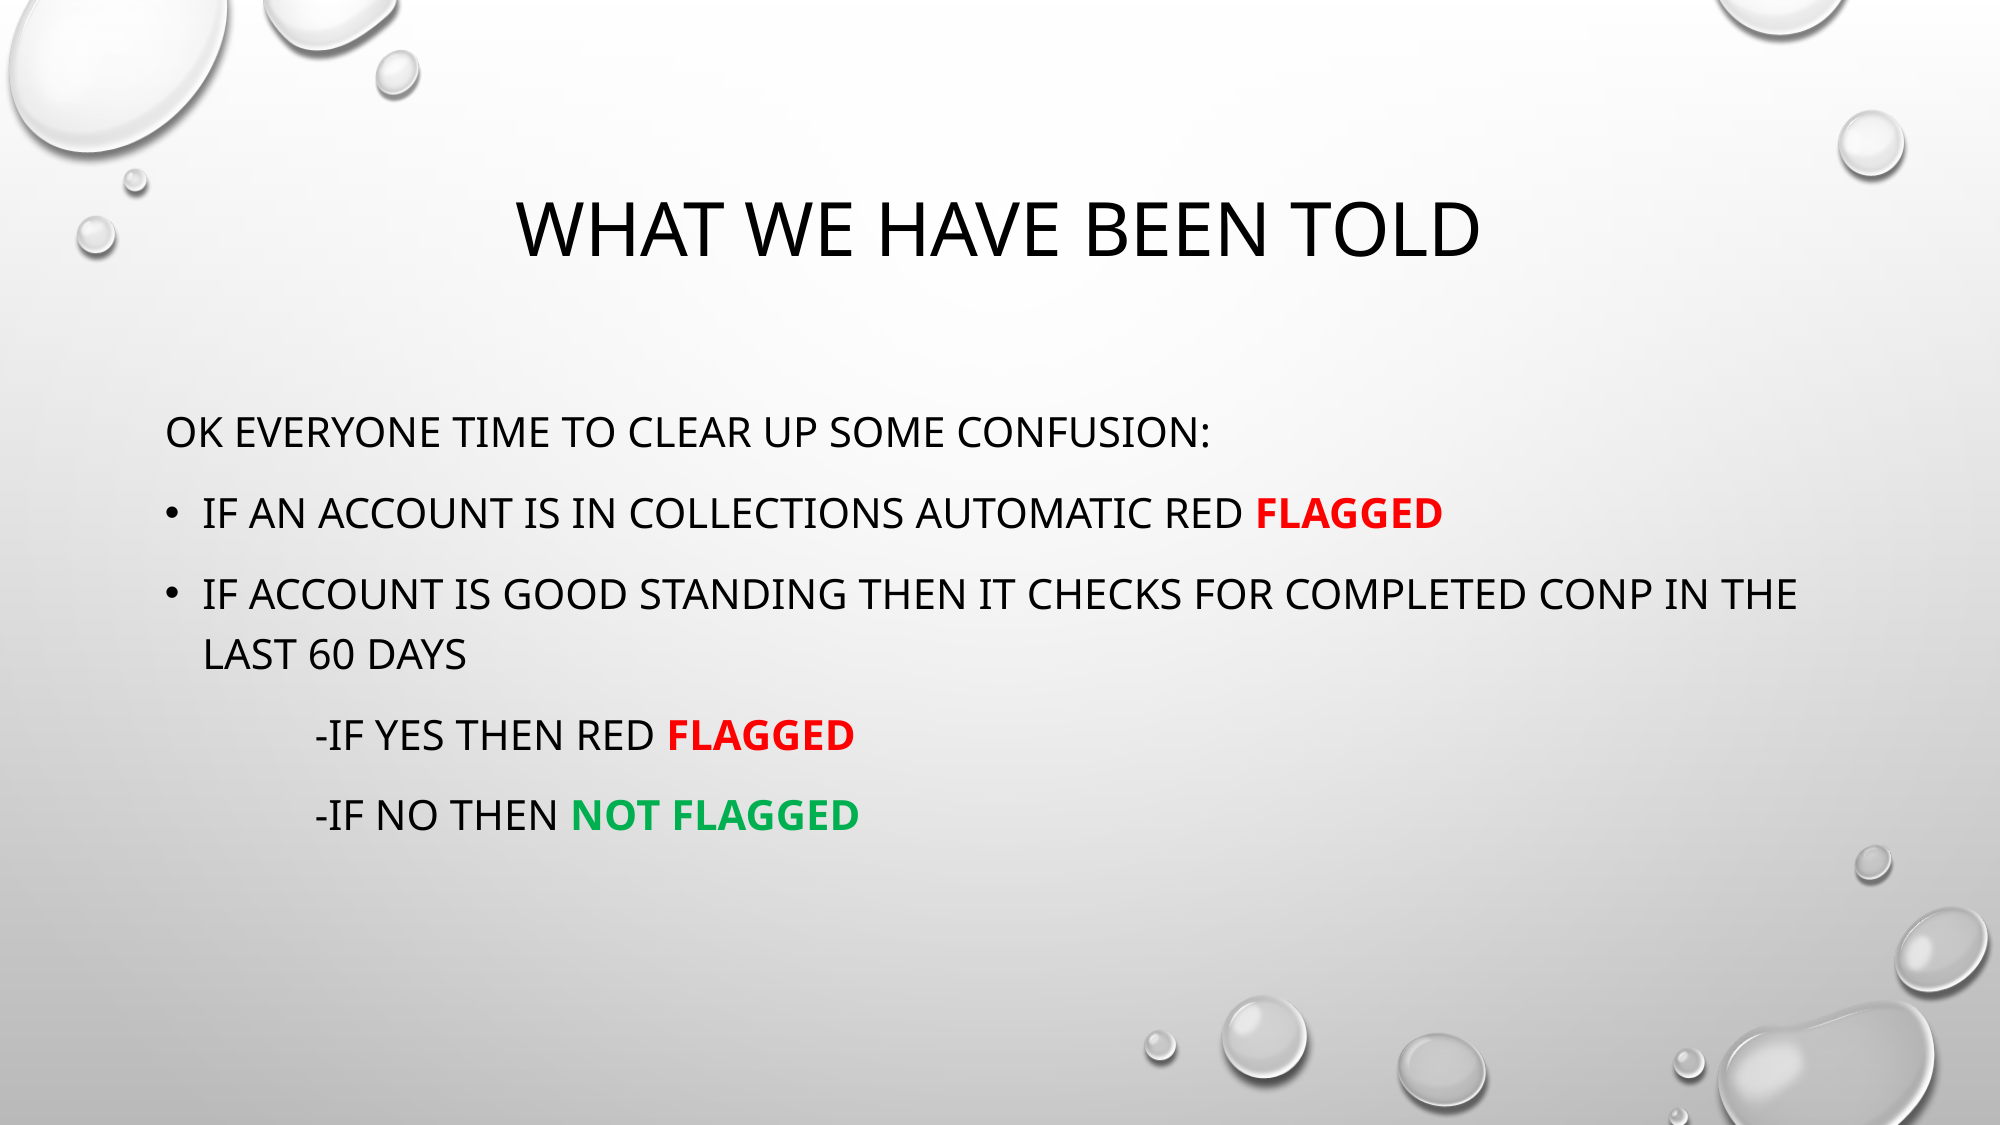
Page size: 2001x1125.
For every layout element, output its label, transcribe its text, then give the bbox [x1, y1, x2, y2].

picture [0, 0, 2000, 1125]
title what we have been told [149, 101, 1851, 364]
list Ok everyone time to clear up some confusion: If an account is in collections automatic red flagged If account is good standing then it checks for Completed CONP in the last 60 days -if yes then red flagged -if no Then not flagged [149, 388, 1850, 950]
